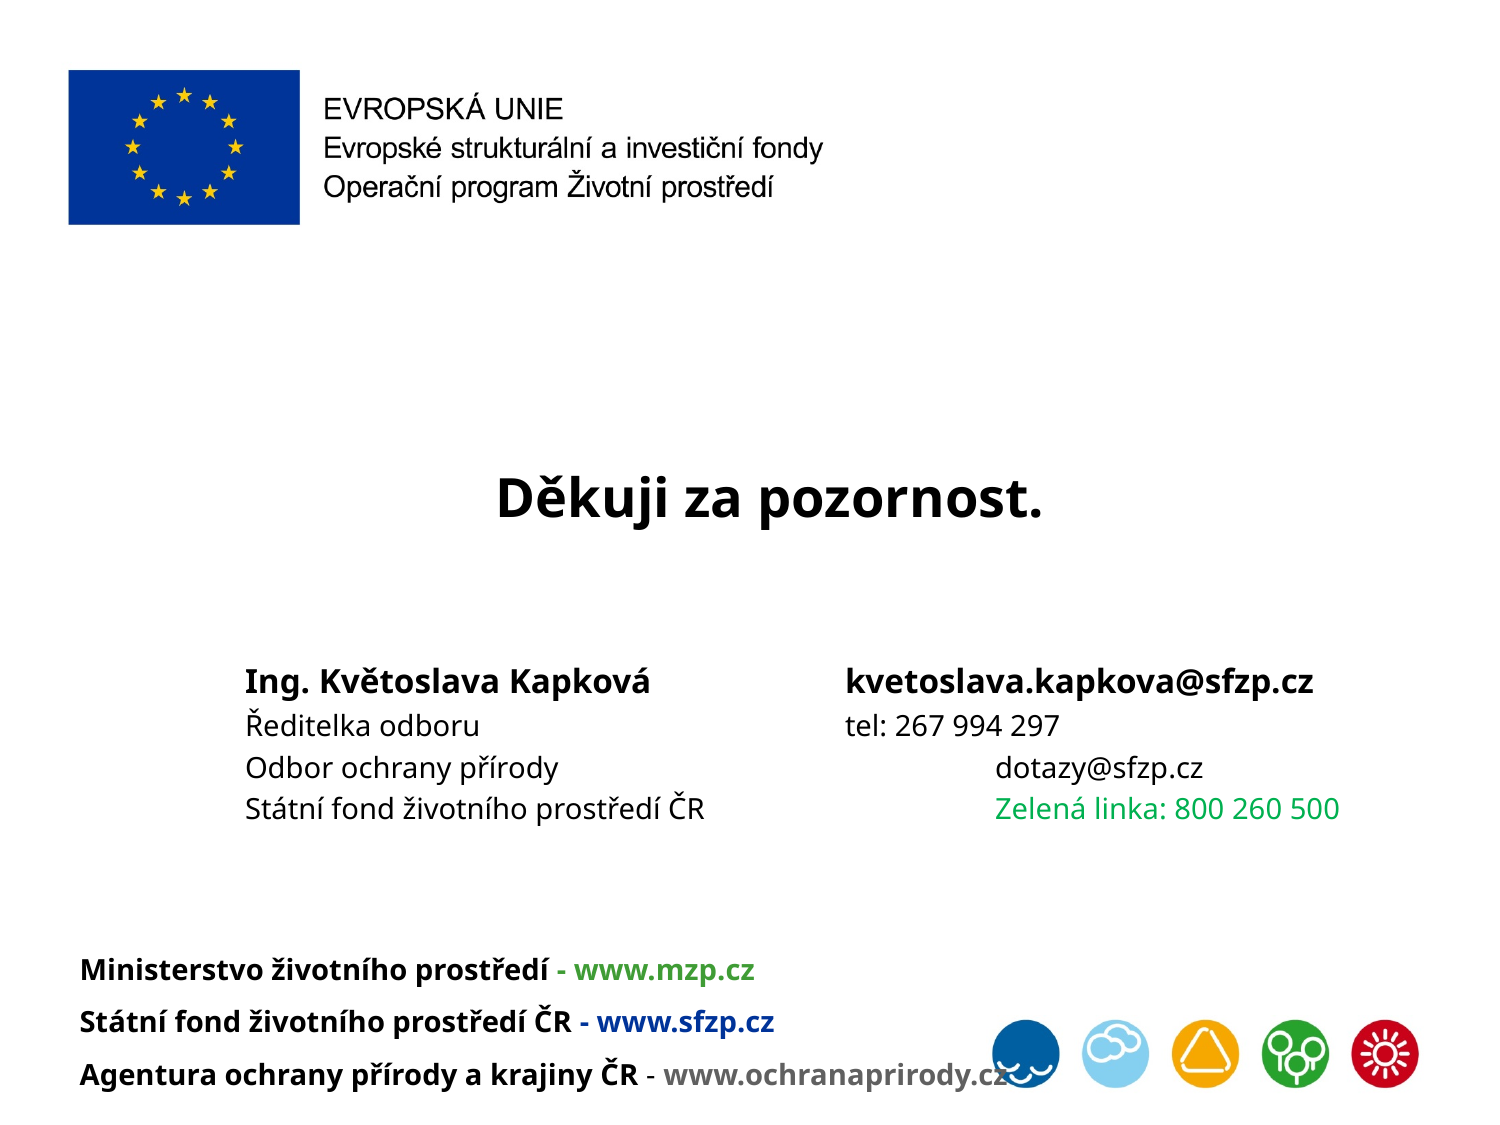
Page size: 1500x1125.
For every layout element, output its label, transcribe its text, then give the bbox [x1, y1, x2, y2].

list Děkuji za pozornost. [105, 456, 1436, 598]
picture [17, 18, 916, 276]
text_box Ing. Květoslava Kapková kvetoslava.kapkova@sfzp.cz Ředitelka odboru tel: 267 994 297 Odbor ochrany přírody dotazy@sfzp.cz Státní fond životního prostředí ČR Zelená linka: 800 260 500 [230, 644, 1382, 876]
text_box Ministerstvo životního prostředí - www.mzp.cz Státní fond životního prostředí ČR - www.sfzp.cz Agentura ochrany přírody a krajiny ČR - www.ochranaprirody.cz [64, 926, 1436, 1099]
